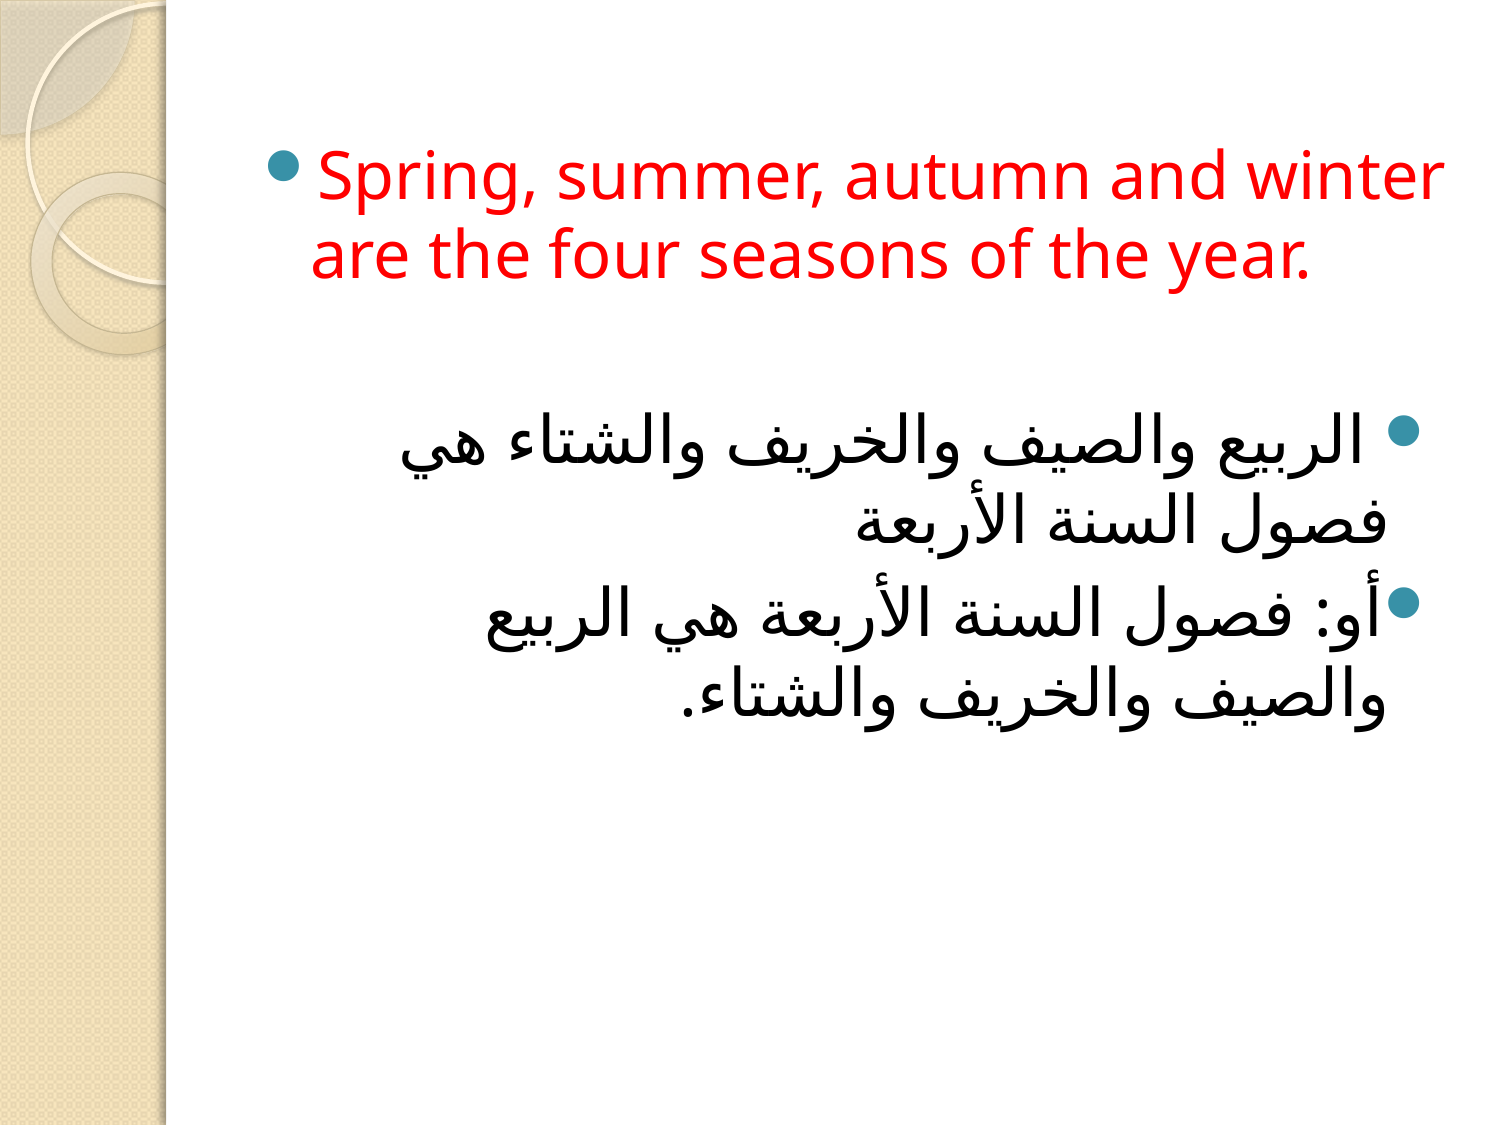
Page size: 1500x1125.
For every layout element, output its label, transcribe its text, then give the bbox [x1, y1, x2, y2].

list Spring, summer, autumn and winter are the four seasons of the year. الربيع والصيف والخريف والشتاء هي فصول السنة الأربعة أو: فصول السنة الأربعة هي الربيع والصيف والخريف والشتاء. [235, 125, 1466, 1025]
